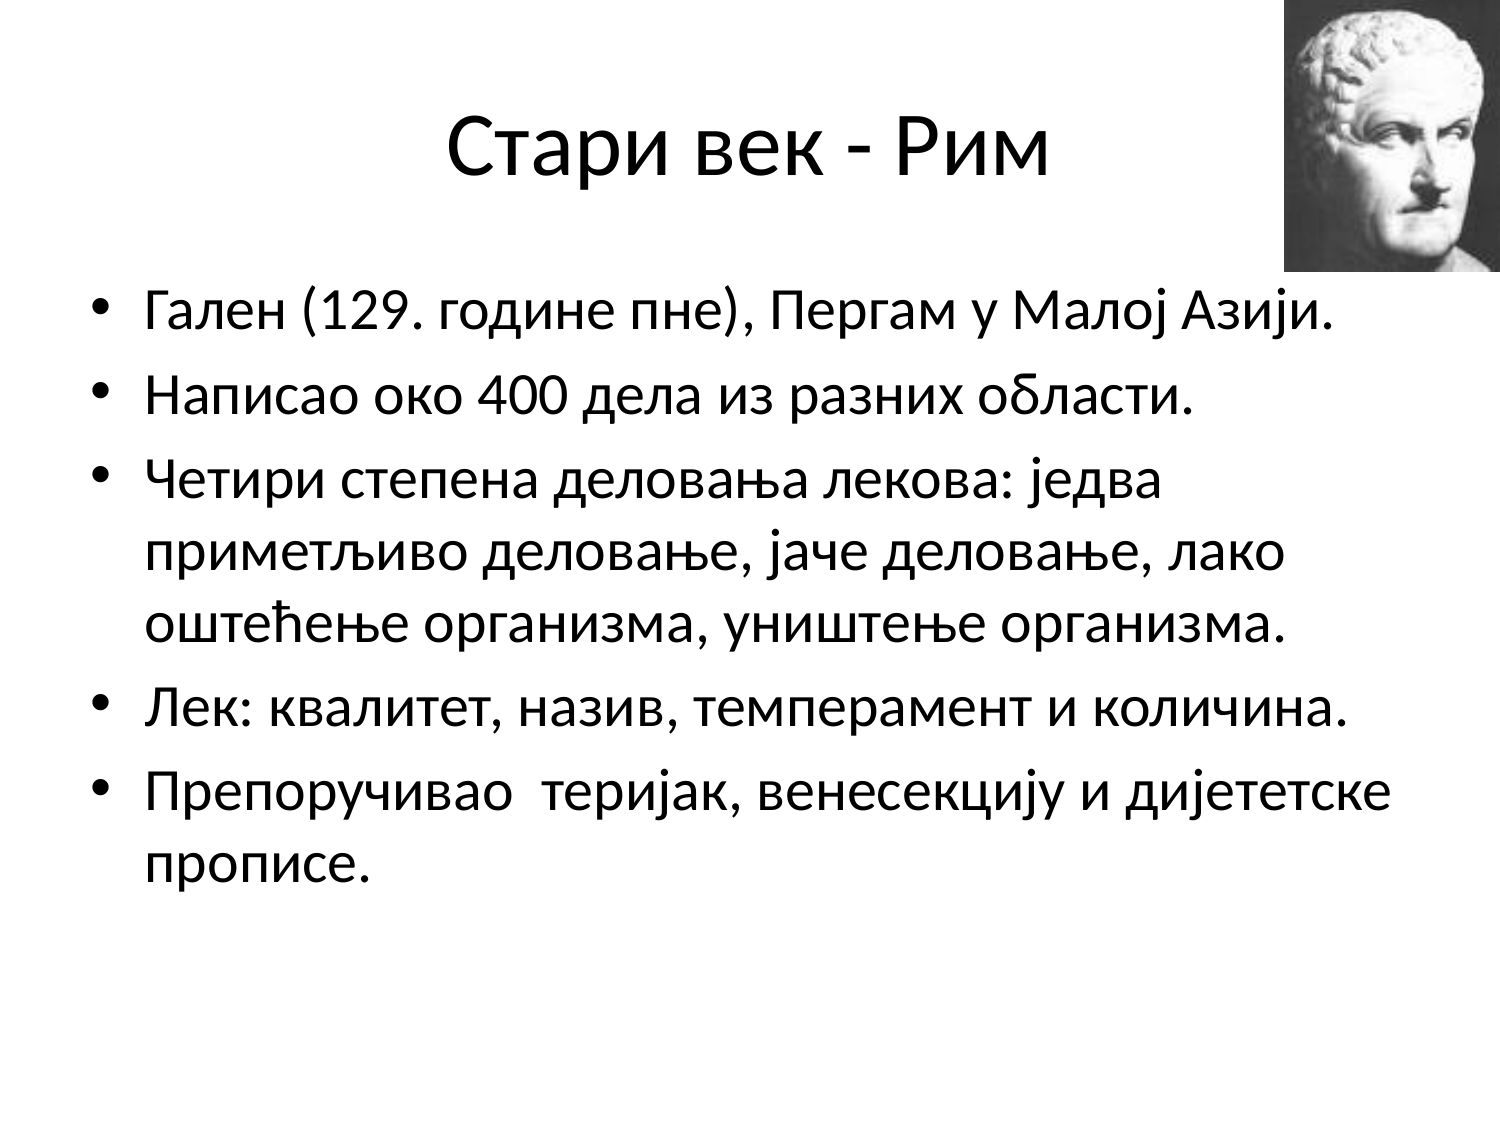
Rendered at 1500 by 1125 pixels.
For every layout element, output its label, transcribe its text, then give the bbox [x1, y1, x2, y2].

picture [1283, 0, 1500, 272]
title Стари век - Рим [75, 45, 1278, 233]
list Гален (129. године пне), Пергам у Малој Азији. Написао око 400 дела из разних области. Четири степена деловања лекова: једва приметљиво деловање, јаче деловање, лако оштећење организма, уништење организма. Лек: квалитет, назив, темперамент и количина. Препоручивао теријак, венесекцију и дијететске прописе. [75, 262, 1425, 1005]
